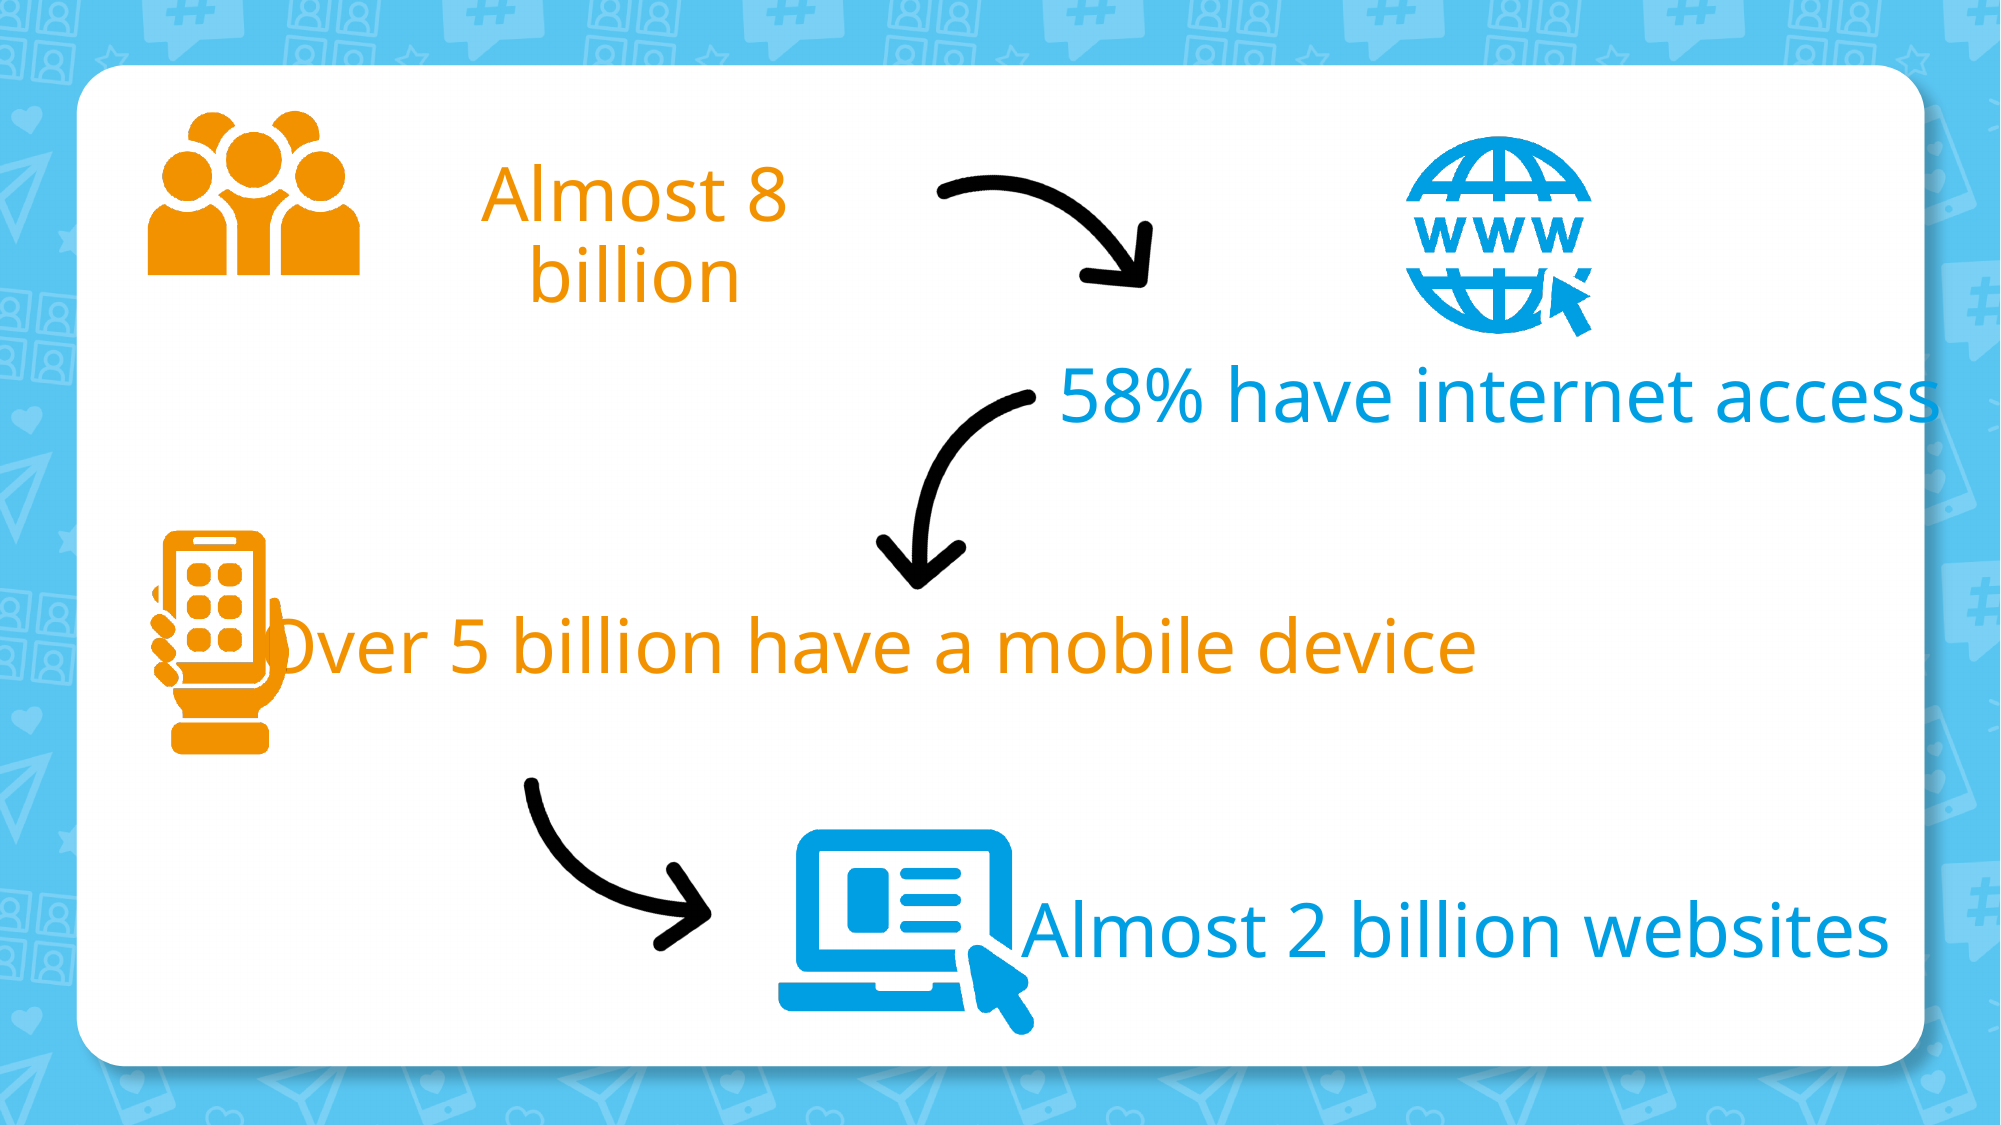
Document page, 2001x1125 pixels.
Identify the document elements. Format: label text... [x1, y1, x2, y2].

text_box Over 5 billion have a mobile device [297, 590, 1495, 696]
list Almost 8 billion [367, 149, 906, 239]
text_box Almost 2 billion websites [1037, 874, 1907, 980]
picture [0, 0, 2001, 1125]
text_box 58% have internet access [1043, 339, 1958, 445]
